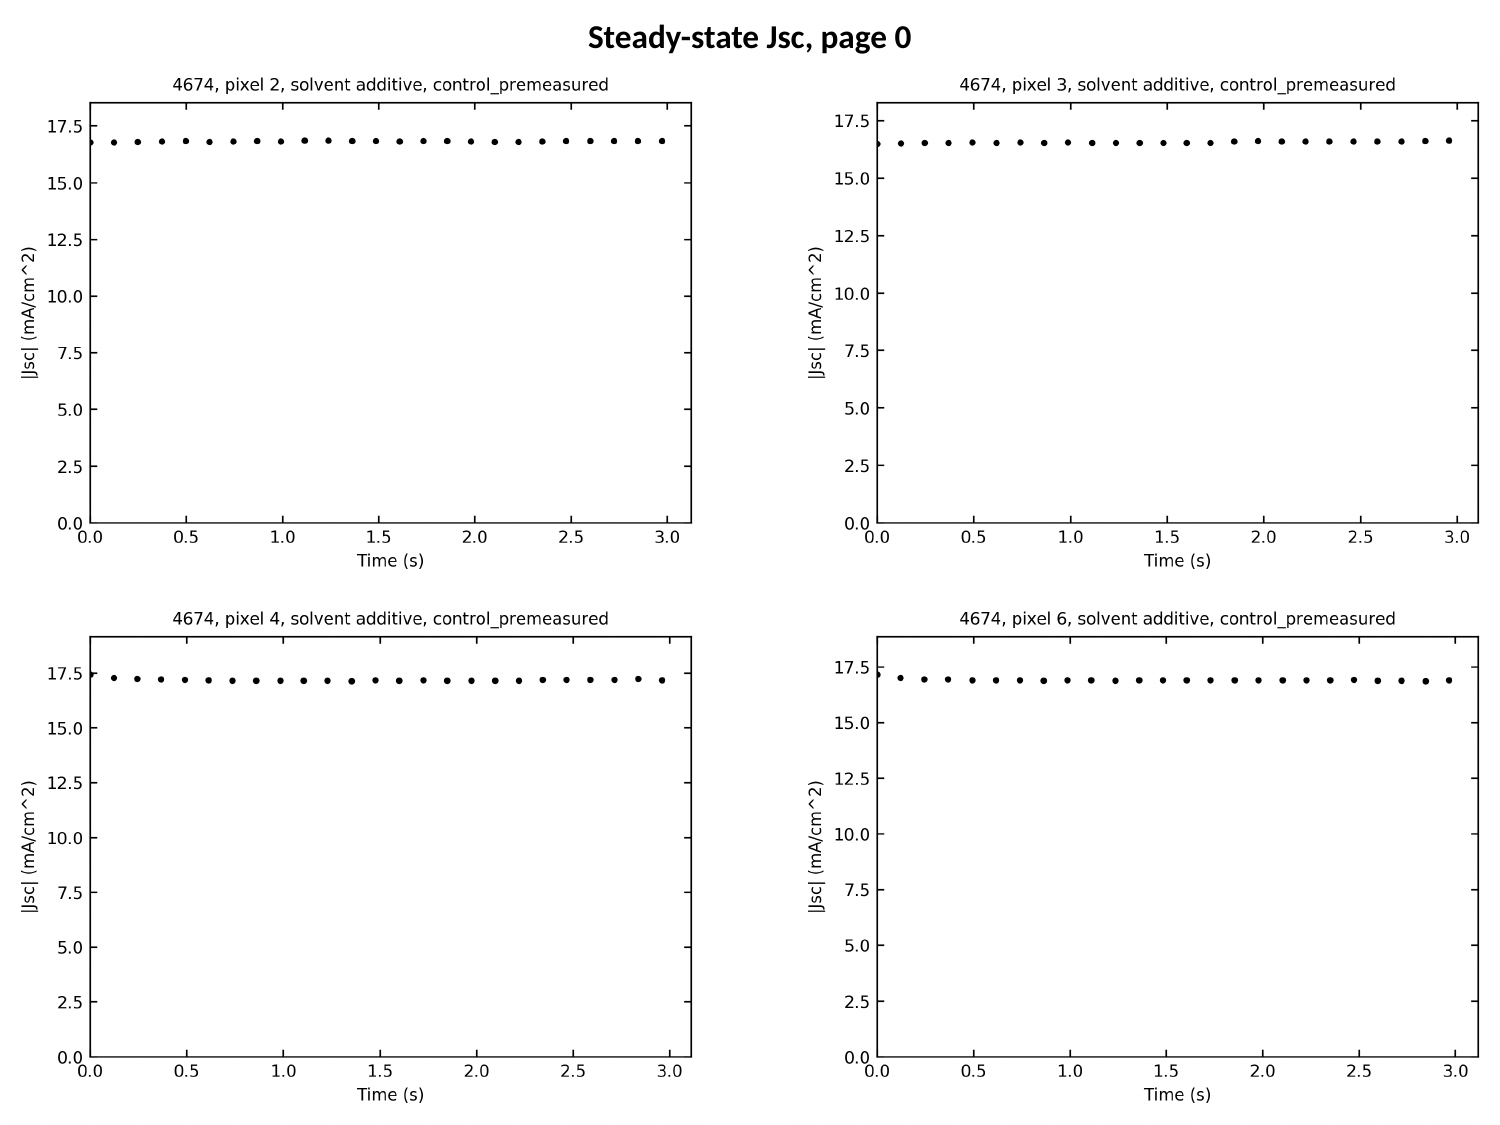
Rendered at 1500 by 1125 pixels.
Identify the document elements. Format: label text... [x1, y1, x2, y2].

picture [787, 56, 1500, 1125]
picture [0, 56, 713, 1125]
title Steady-state Jsc, page 0 [0, 0, 1500, 75]
